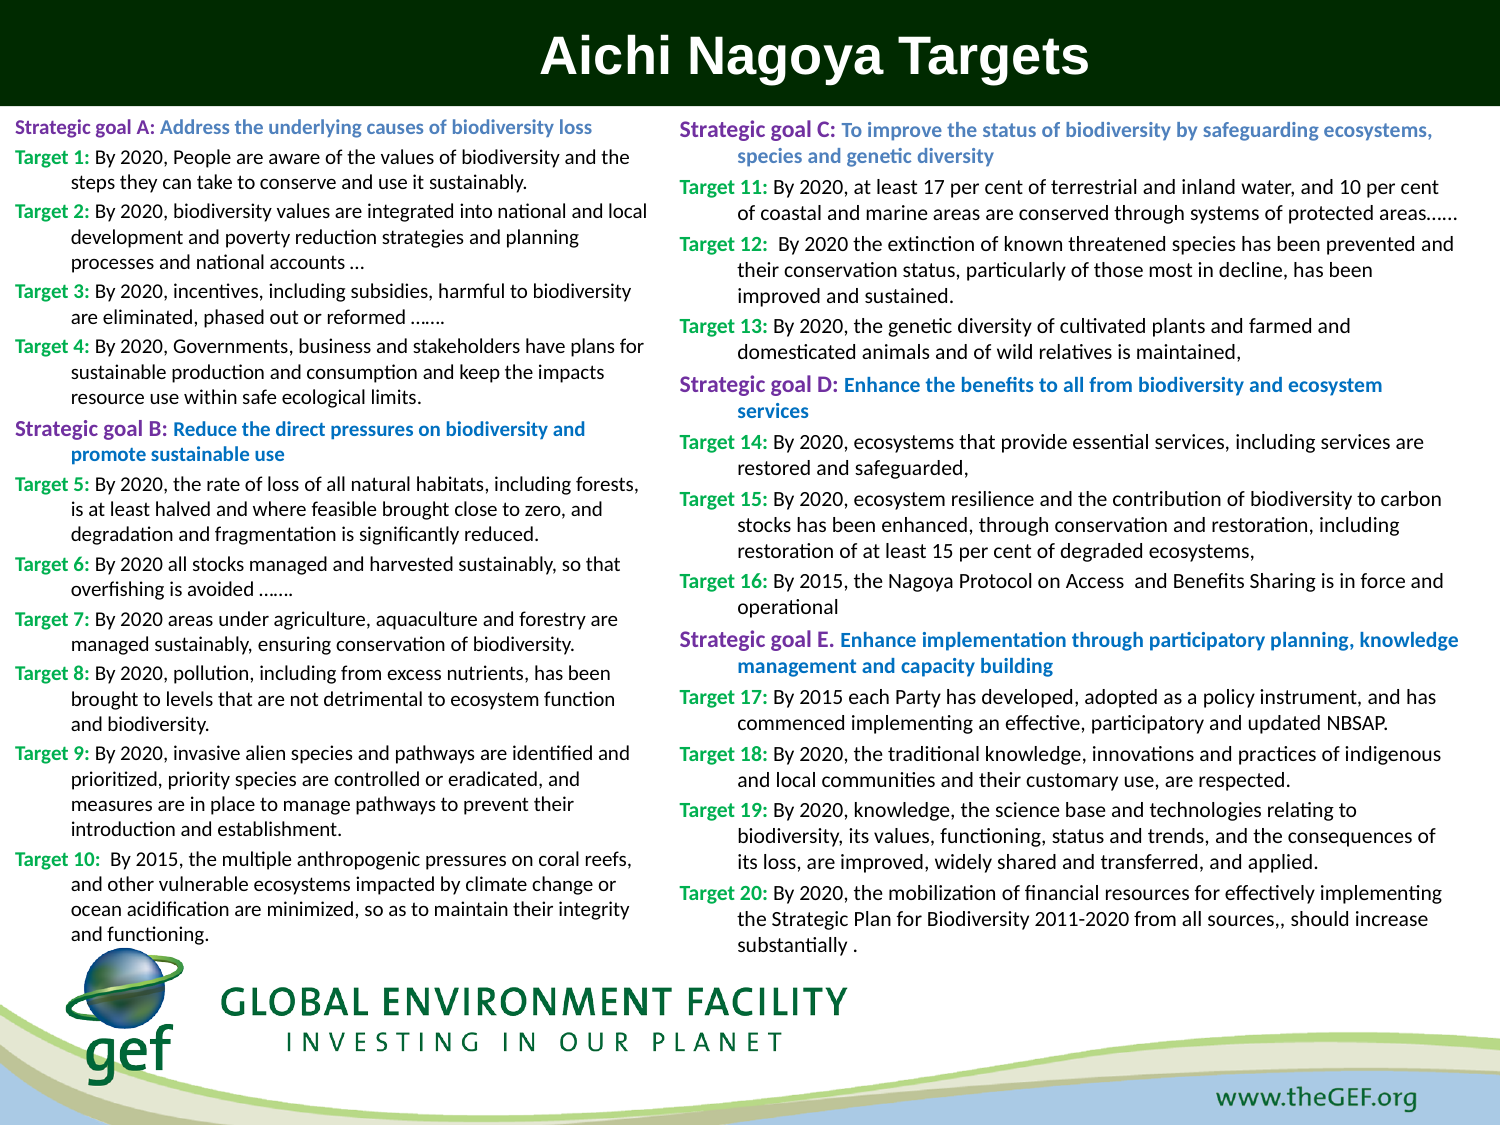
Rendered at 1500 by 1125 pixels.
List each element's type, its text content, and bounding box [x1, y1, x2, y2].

list Strategic goal C: To improve the status of biodiversity by safeguarding ecosystems, species and genetic diversity Target 11: By 2020, at least 17 per cent of terrestrial and inland water, and 10 per cent of coastal and marine areas are conserved through systems of protected areas…... Target 12: By 2020 the extinction of known threatened species has been prevented and their conservation status, particularly of those most in decline, has been improved and sustained. Target 13: By 2020, the genetic diversity of cultivated plants and farmed and domesticated animals and of wild relatives is maintained, Strategic goal D: Enhance the benefits to all from biodiversity and ecosystem services Target 14: By 2020, ecosystems that provide essential services, including services are restored and safeguarded, Target 15: By 2020, ecosystem resilience and the contribution of biodiversity to carbon stocks has been enhanced, through conservation and restoration, including restoration of at least 15 per cent of degraded ecosystems, Target 16: By 2015, the Nagoya Protocol on Access and Benefits Sharing is in force and operational Strategic goal E. Enhance implementation through participatory planning, knowledge management and capacity building Target 17: By 2015 each Party has developed, adopted as a policy instrument, and has commenced implementing an effective, participatory and updated NBSAP. Target 18: By 2020, the traditional knowledge, innovations and practices of indigenous and local communities and their customary use, are respected. Target 19: By 2020, knowledge, the science base and technologies relating to biodiversity, its values, functioning, status and trends, and the consequences of its loss, are improved, widely shared and transferred, and applied. Target 20: By 2020, the mobilization of financial resources for effectively implementing the Strategic Plan for Biodiversity 2011-2020 from all sources,, should increase substantially . [664, 105, 1476, 976]
list Strategic goal A: Address the underlying causes of biodiversity loss Target 1: By 2020, People are aware of the values of biodiversity and the steps they can take to conserve and use it sustainably. Target 2: By 2020, biodiversity values are integrated into national and local development and poverty reduction strategies and planning processes and national accounts … Target 3: By 2020, incentives, including subsidies, harmful to biodiversity are eliminated, phased out or reformed ……. Target 4: By 2020, Governments, business and stakeholders have plans for sustainable production and consumption and keep the impacts resource use within safe ecological limits. Strategic goal B: Reduce the direct pressures on biodiversity and promote sustainable use Target 5: By 2020, the rate of loss of all natural habitats, including forests, is at least halved and where feasible brought close to zero, and degradation and fragmentation is significantly reduced. Target 6: By 2020 all stocks managed and harvested sustainably, so that overfishing is avoided ……. Target 7: By 2020 areas under agriculture, aquaculture and forestry are managed sustainably, ensuring conservation of biodiversity. Target 8: By 2020, pollution, including from excess nutrients, has been brought to levels that are not detrimental to ecosystem function and biodiversity. Target 9: By 2020, invasive alien species and pathways are identified and prioritized, priority species are controlled or eradicated, and measures are in place to manage pathways to prevent their introduction and establishment. Target 10: By 2015, the multiple anthropogenic pressures on coral reefs, and other vulnerable ecosystems impacted by climate change or ocean acidification are minimized, so as to maintain their integrity and functioning. [0, 105, 664, 963]
text_box Aichi Nagoya Targets [0, 0, 1500, 107]
picture [0, 920, 1500, 1125]
